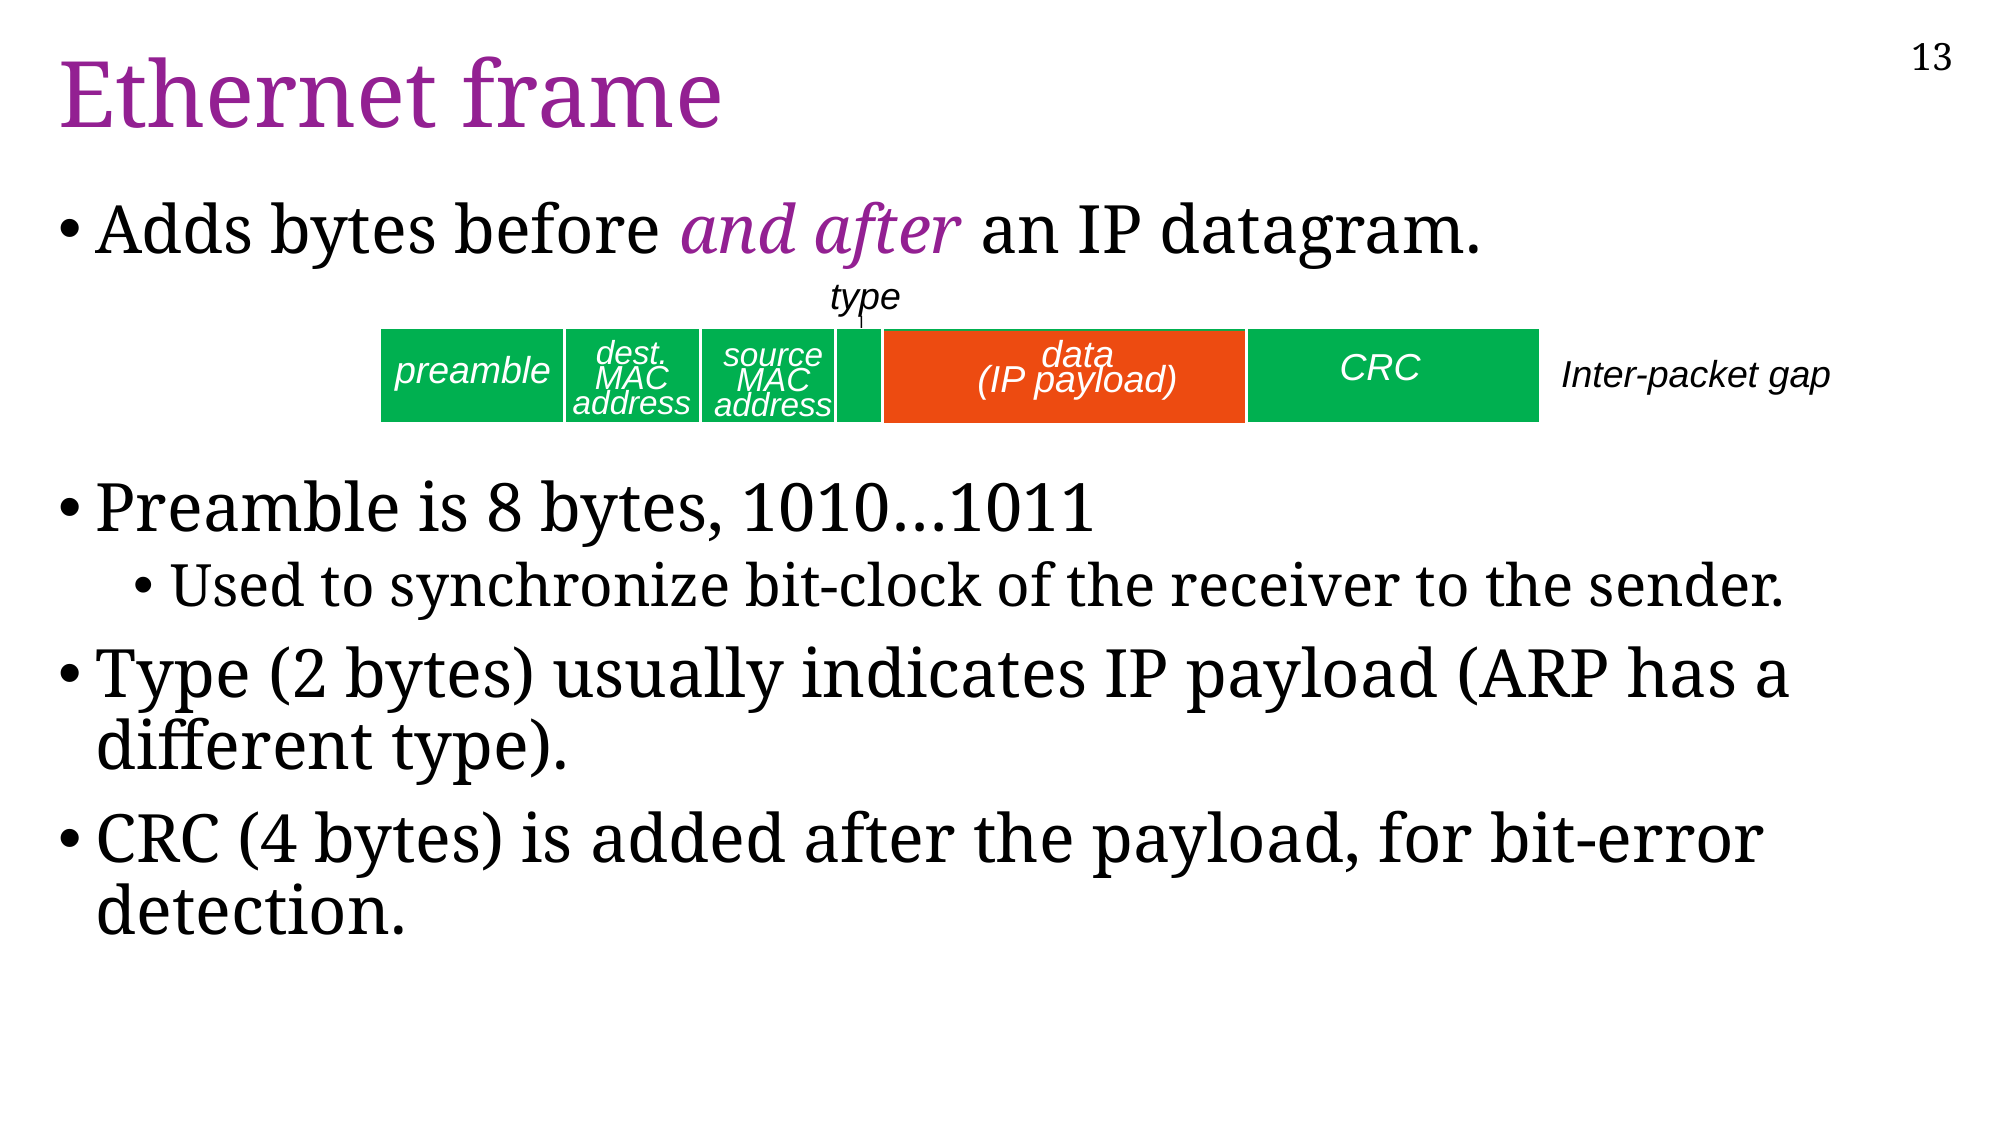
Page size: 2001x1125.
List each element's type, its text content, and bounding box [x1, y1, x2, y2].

text_box preamble [566, 358, 573, 398]
text_box preamble [373, 358, 563, 398]
text_box CRC [1300, 355, 1460, 396]
text_box [884, 330, 1245, 424]
text_box [380, 328, 563, 358]
text_box [1248, 328, 1540, 424]
text_box source MAC address [695, 340, 852, 431]
text_box [702, 328, 834, 340]
text_box Inter-packet gap [1546, 342, 1872, 403]
title Ethernet frame [43, 25, 1953, 171]
text_box [566, 328, 699, 338]
text_box data (IP payload) [915, 342, 1241, 408]
text_box type [815, 264, 958, 325]
list Adds bytes before and after an IP datagram. Preamble is 8 bytes, 1010…1011 Used to synchronize bit-clock of the receiver to the sender. Type (2 bytes) usually indicates IP payload (ARP has a different type). CRC (4 bytes) is added after the payload, for bit-error detection. [43, 188, 1953, 1106]
text_box [837, 328, 881, 424]
text_box [380, 398, 553, 424]
text_box dest. MAC address [553, 338, 699, 429]
